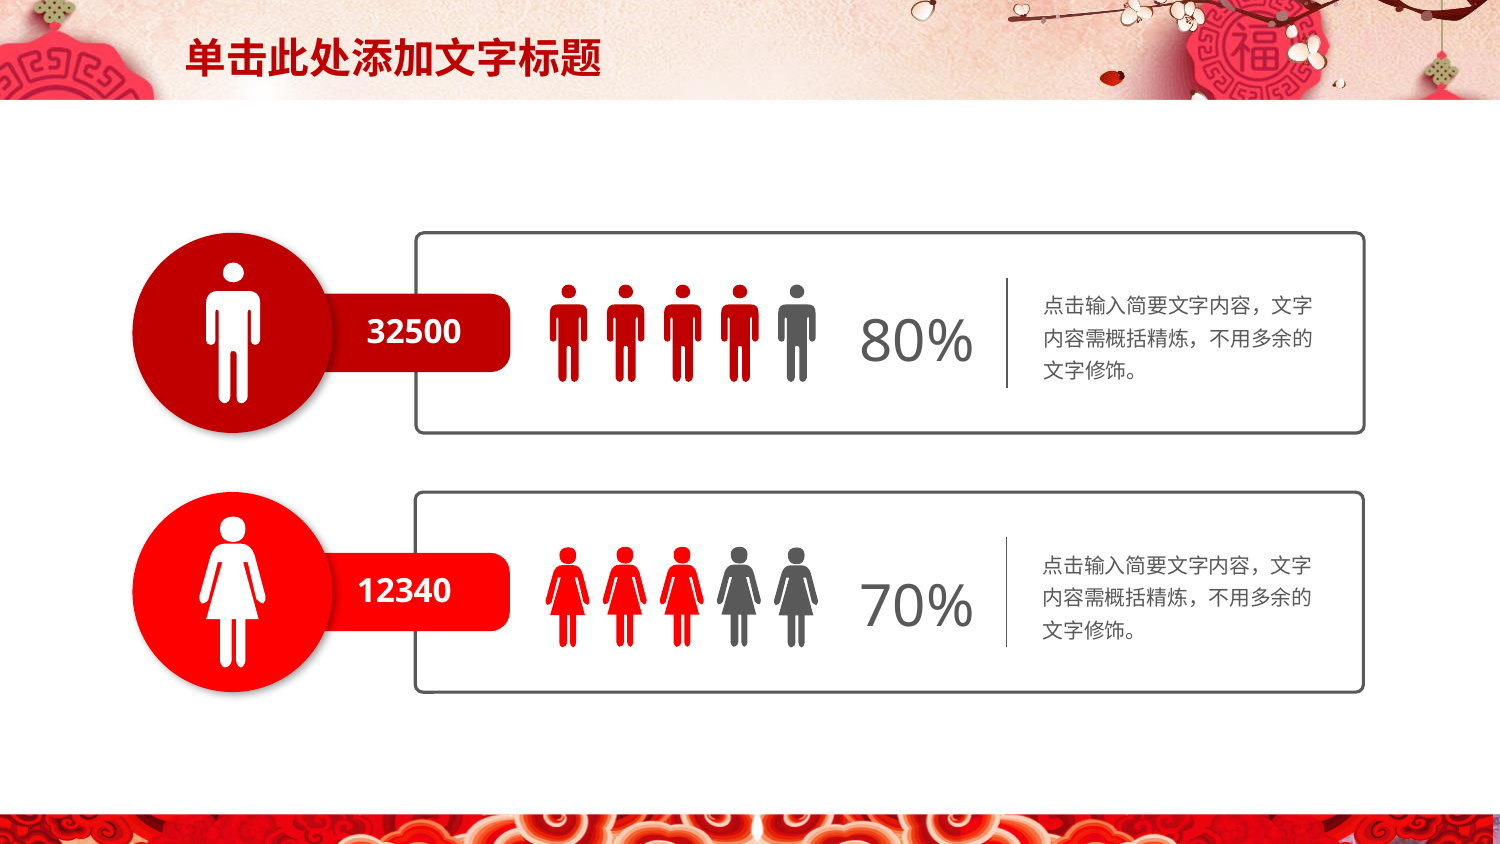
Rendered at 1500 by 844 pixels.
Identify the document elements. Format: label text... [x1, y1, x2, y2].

text_box 80% [844, 296, 990, 381]
text_box 点击输入简要文字内容，文字内容需概括精炼，不用多余的文字修饰。 [1028, 537, 1338, 650]
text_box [132, 491, 333, 693]
text_box 70% [844, 560, 990, 646]
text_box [663, 284, 702, 383]
text_box [413, 230, 1367, 436]
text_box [336, 293, 511, 373]
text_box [132, 232, 333, 434]
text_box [545, 546, 590, 648]
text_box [659, 546, 704, 648]
picture [0, 815, 1500, 844]
text_box 点击输入简要文字内容，文字内容需概括精炼，不用多余的文字修饰。 [1028, 278, 1339, 391]
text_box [716, 546, 762, 648]
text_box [606, 284, 645, 383]
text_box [777, 284, 816, 383]
picture [0, 0, 1500, 99]
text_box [338, 552, 511, 632]
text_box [549, 284, 588, 383]
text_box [720, 284, 759, 383]
text_box [413, 490, 1366, 695]
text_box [602, 546, 647, 648]
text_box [773, 547, 819, 648]
